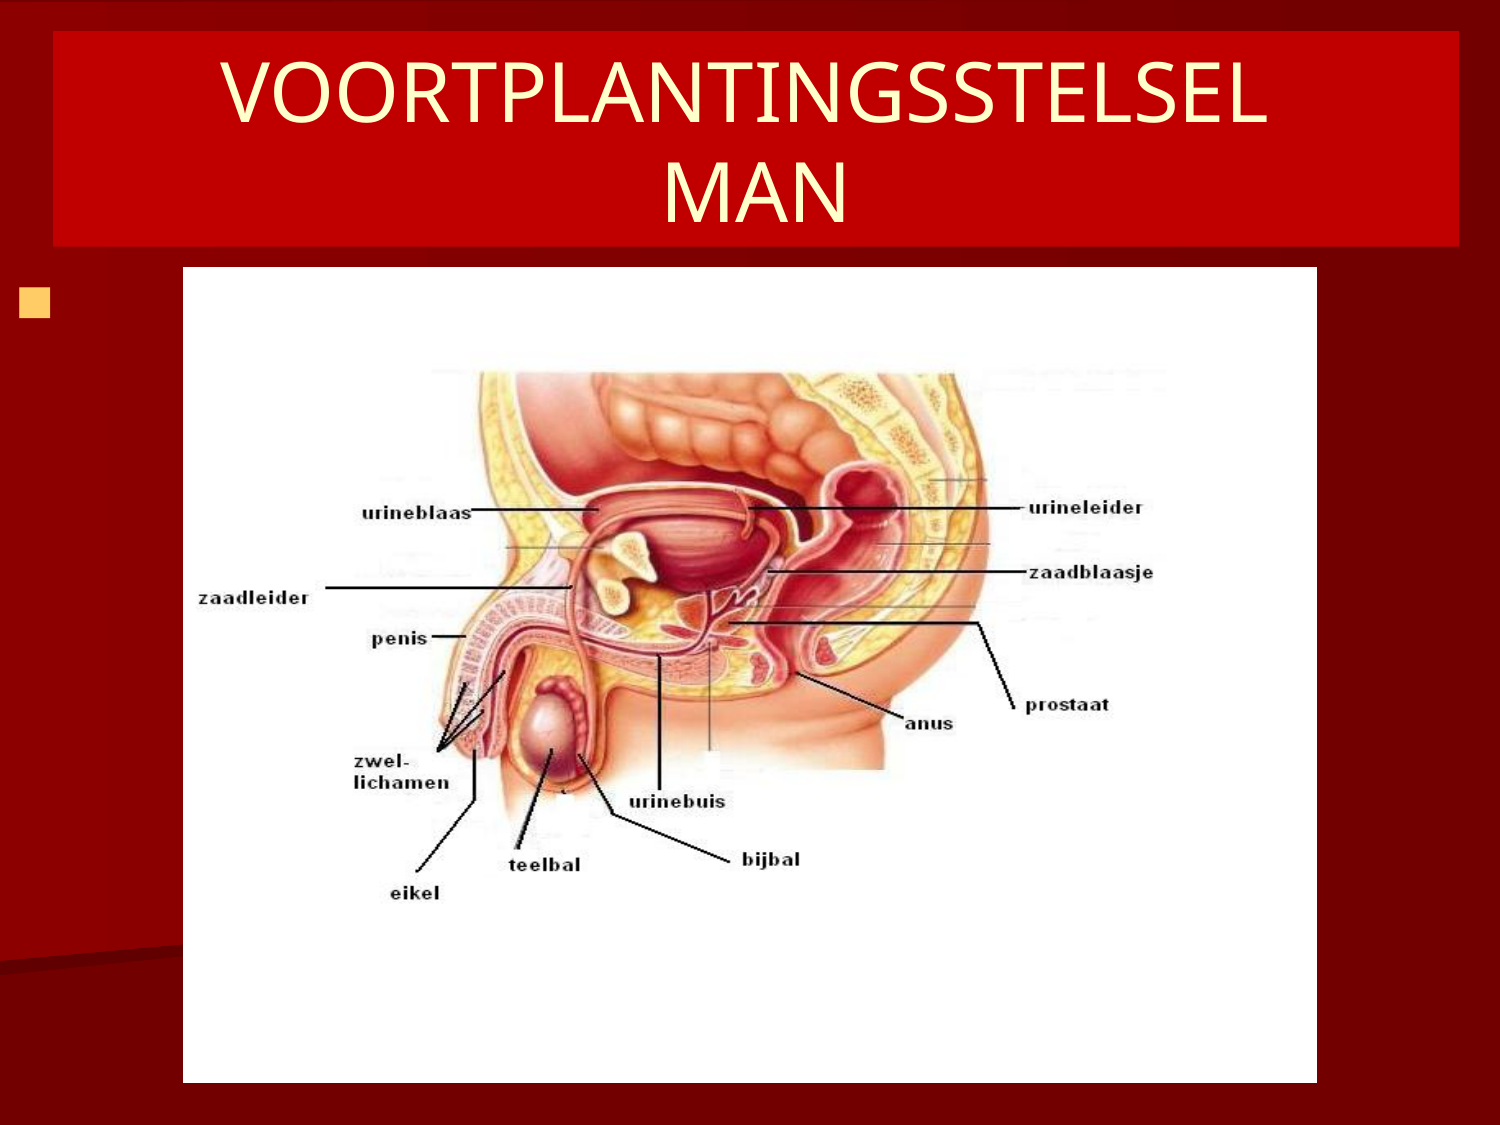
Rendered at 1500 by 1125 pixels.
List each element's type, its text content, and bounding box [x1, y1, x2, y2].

text_box [0, 262, 1350, 1005]
picture [182, 266, 1318, 1083]
text_box VOORTPLANTINGSSTELSEL MAN [53, 31, 1459, 247]
